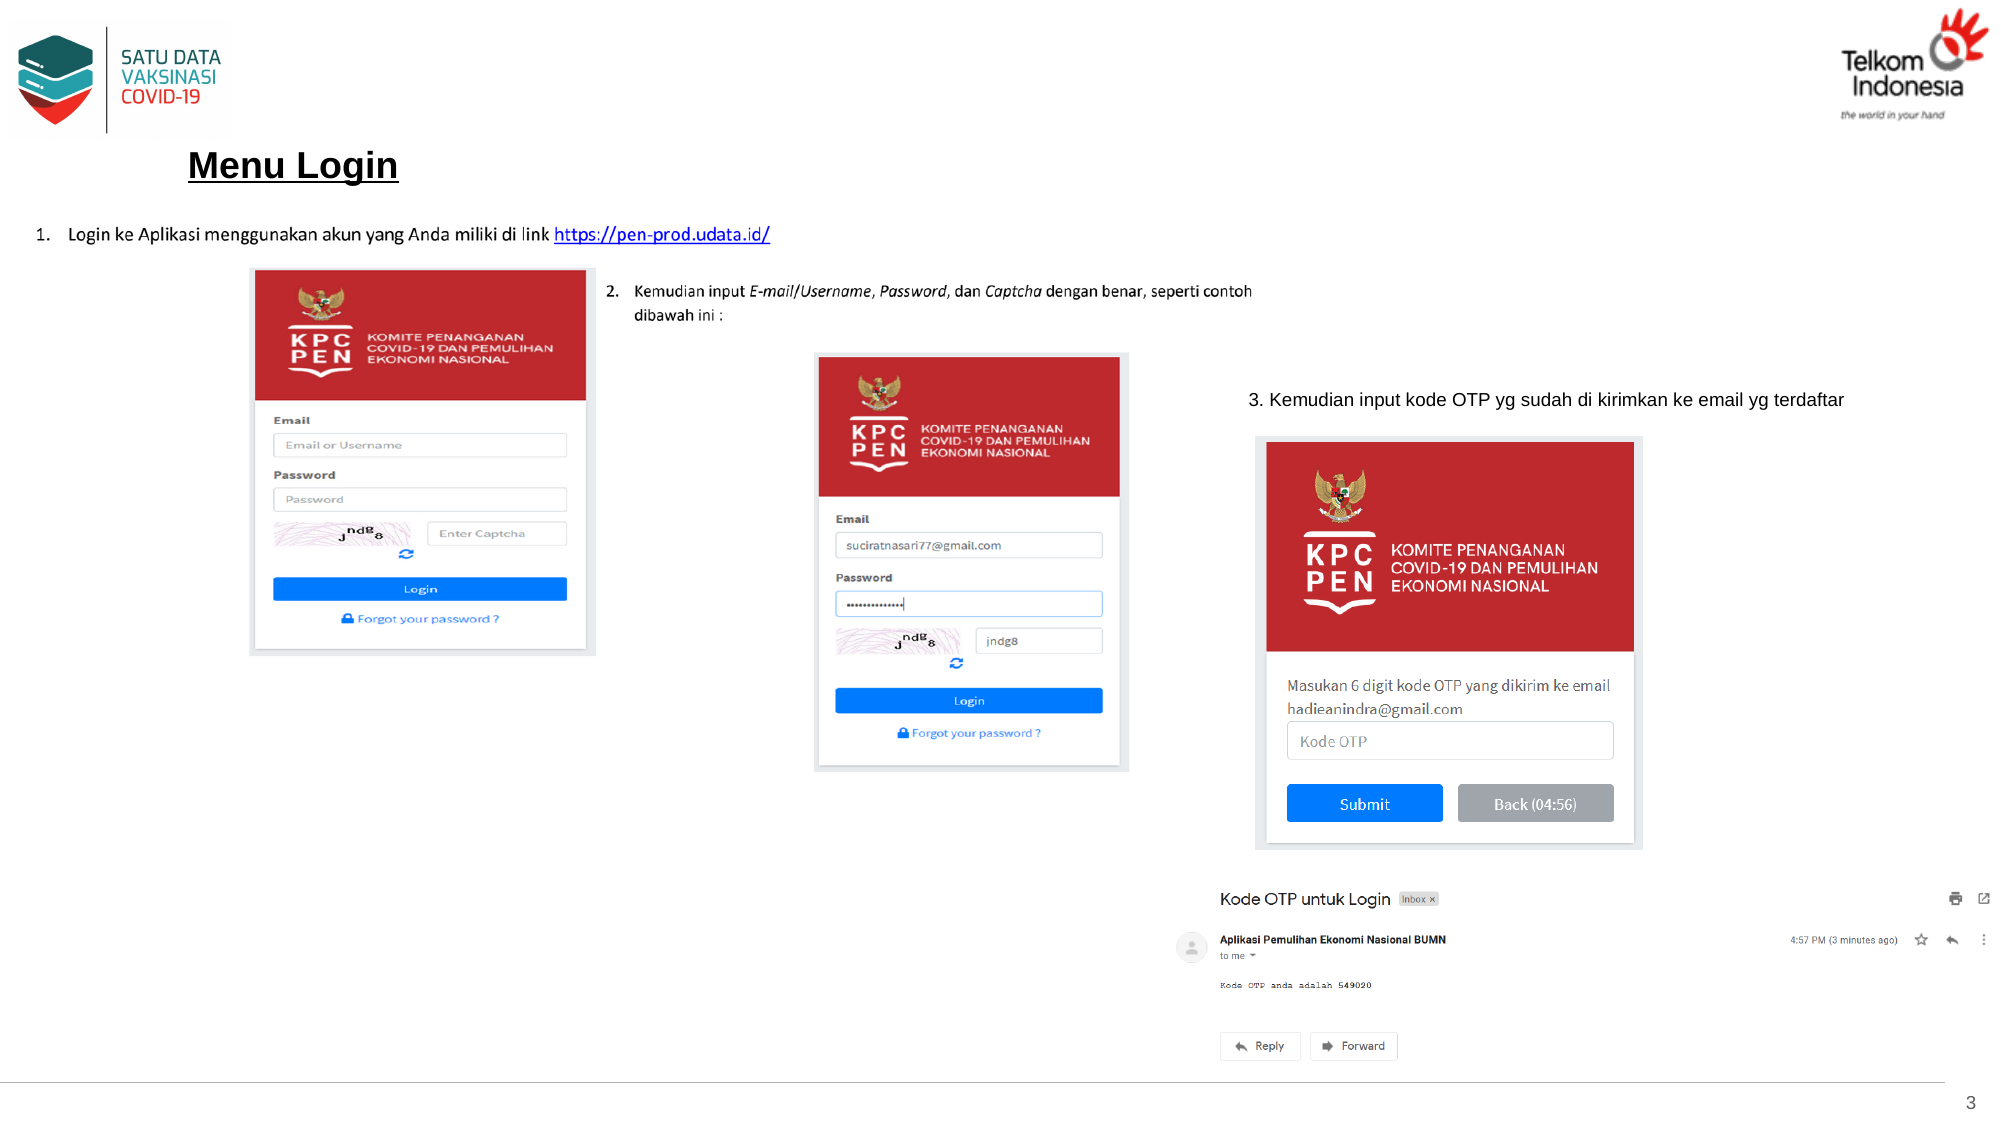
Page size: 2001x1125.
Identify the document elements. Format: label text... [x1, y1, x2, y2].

picture [29, 214, 1643, 850]
picture [10, 19, 231, 141]
picture [1171, 881, 2000, 1073]
picture [1831, 0, 1998, 139]
text_box 3. Kemudian input kode OTP yg sudah di kirimkan ke email yg terdaftar [1258, 381, 1851, 416]
text_box Menu Login [118, 139, 469, 195]
